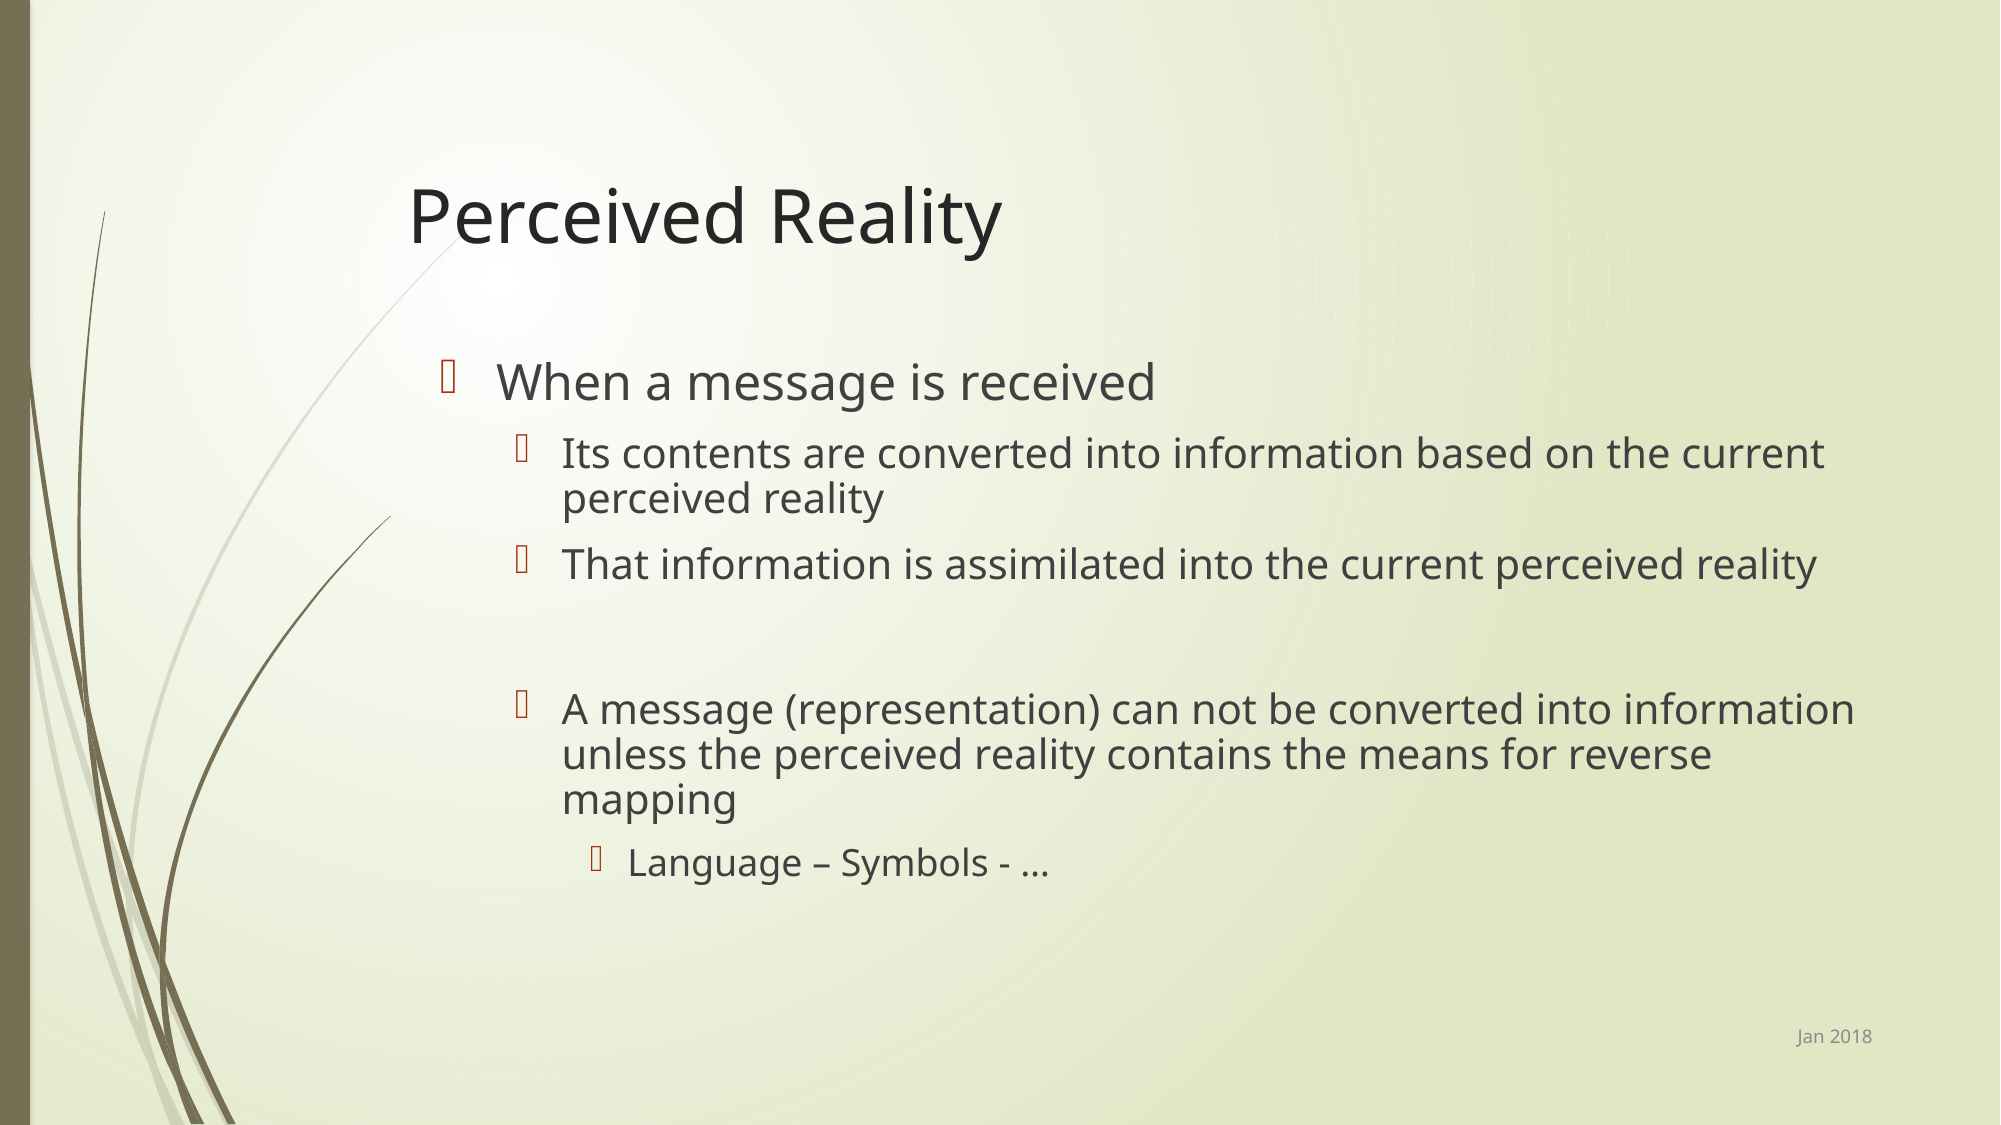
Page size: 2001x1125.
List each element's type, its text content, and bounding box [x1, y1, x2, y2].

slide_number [1699, 1005, 1888, 1067]
title Perceived Reality [392, 141, 1732, 267]
list When a message is received Its contents are converted into information based on the current perceived reality That information is assimilated into the current perceived reality A message (representation) can not be converted into information unless the perceived reality contains the means for reverse mapping Language – Symbols - … [424, 350, 1888, 988]
